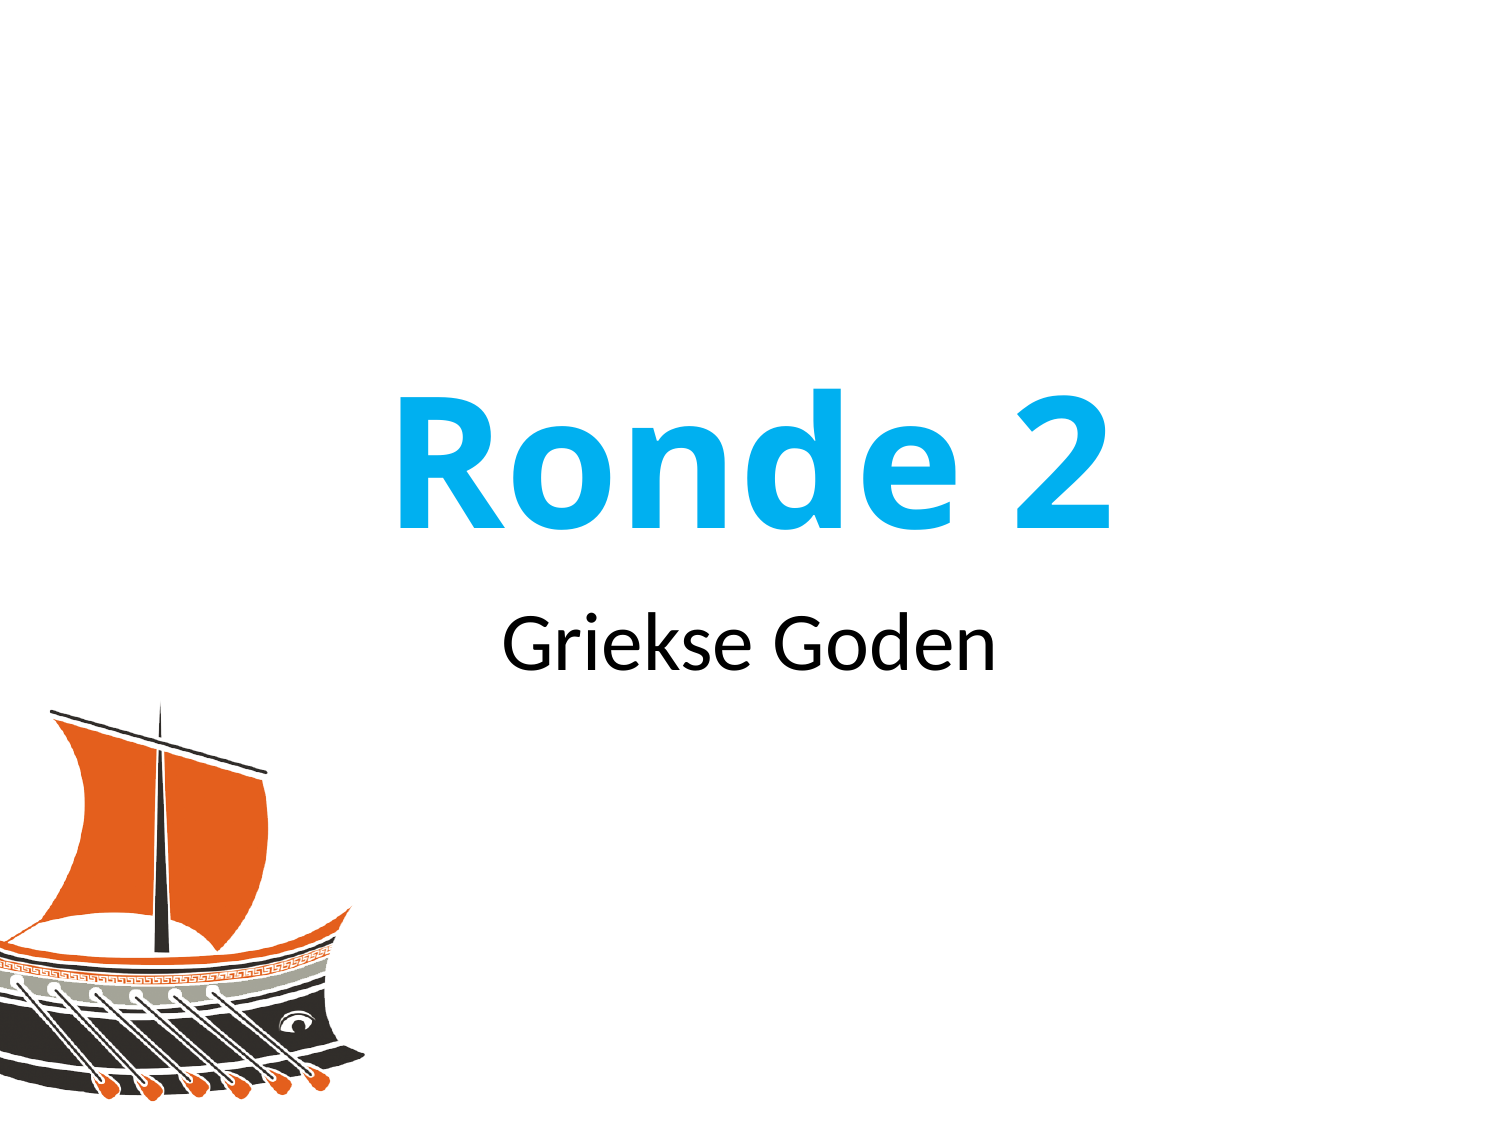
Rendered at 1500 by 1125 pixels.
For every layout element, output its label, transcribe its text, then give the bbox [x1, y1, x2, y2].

subtitle Griekse Goden [187, 590, 1313, 863]
title Ronde 2 [112, 184, 1388, 576]
picture [0, 689, 371, 1115]
